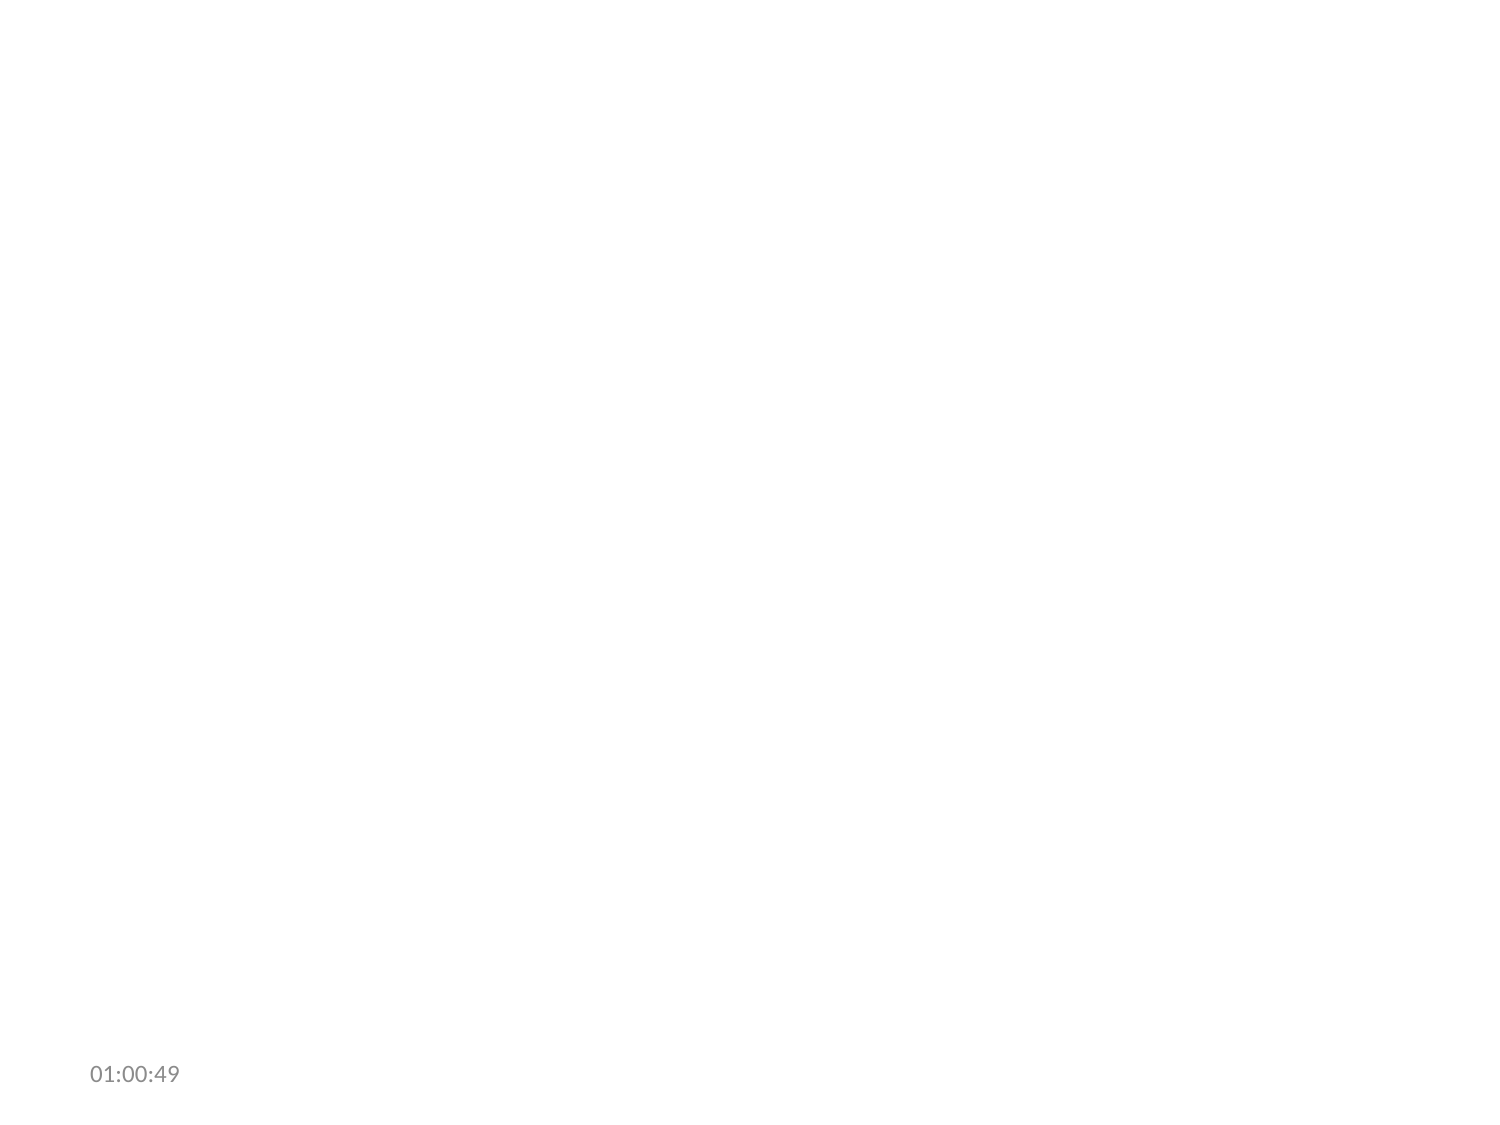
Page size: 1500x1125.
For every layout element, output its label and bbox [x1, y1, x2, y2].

slide_number [75, 1042, 425, 1103]
